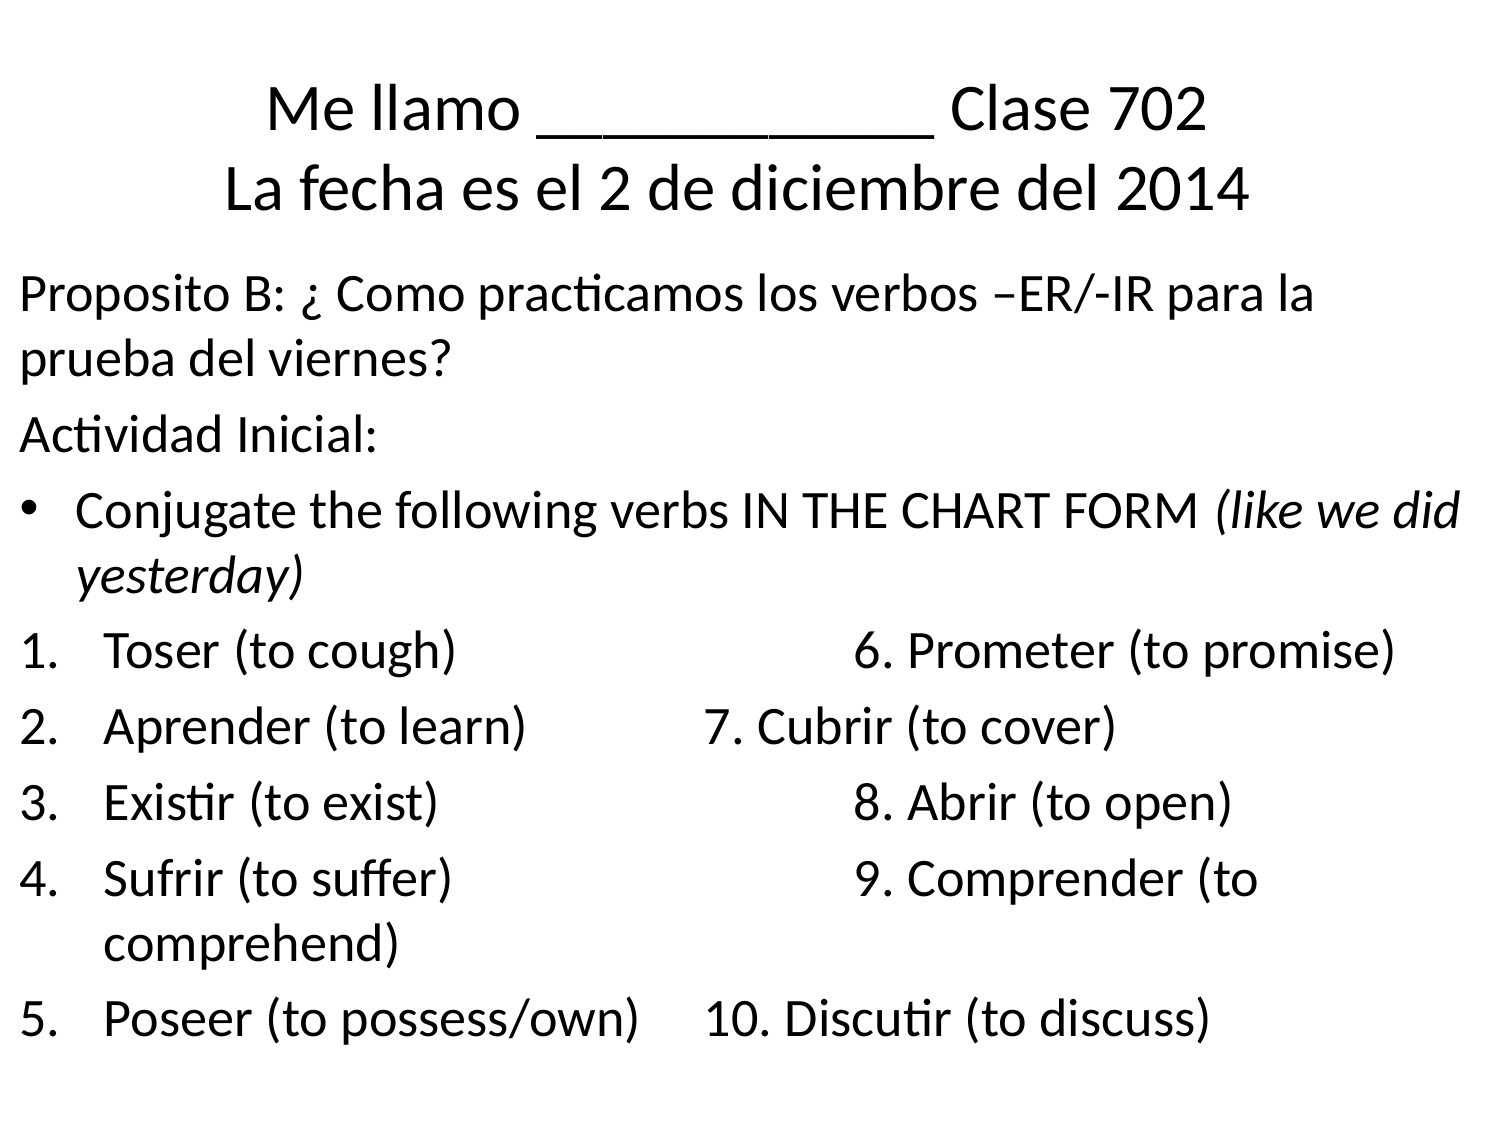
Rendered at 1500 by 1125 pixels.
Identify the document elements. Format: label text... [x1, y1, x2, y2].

title Me llamo ____________ Clase 702 La fecha es el 2 de diciembre del 2014 [62, 50, 1413, 238]
list Proposito B: ¿ Como practicamos los verbos –ER/-IR para la prueba del viernes? Actividad Inicial: Conjugate the following verbs IN THE CHART FORM (like we did yesterday) Toser (to cough) 6. Prometer (to promise) Aprender (to learn) 7. Cubrir (to cover) Existir (to exist) 8. Abrir (to open) Sufrir (to suffer) 9. Comprender (to comprehend) Poseer (to possess/own) 10. Discutir (to discuss) [4, 249, 1500, 1125]
